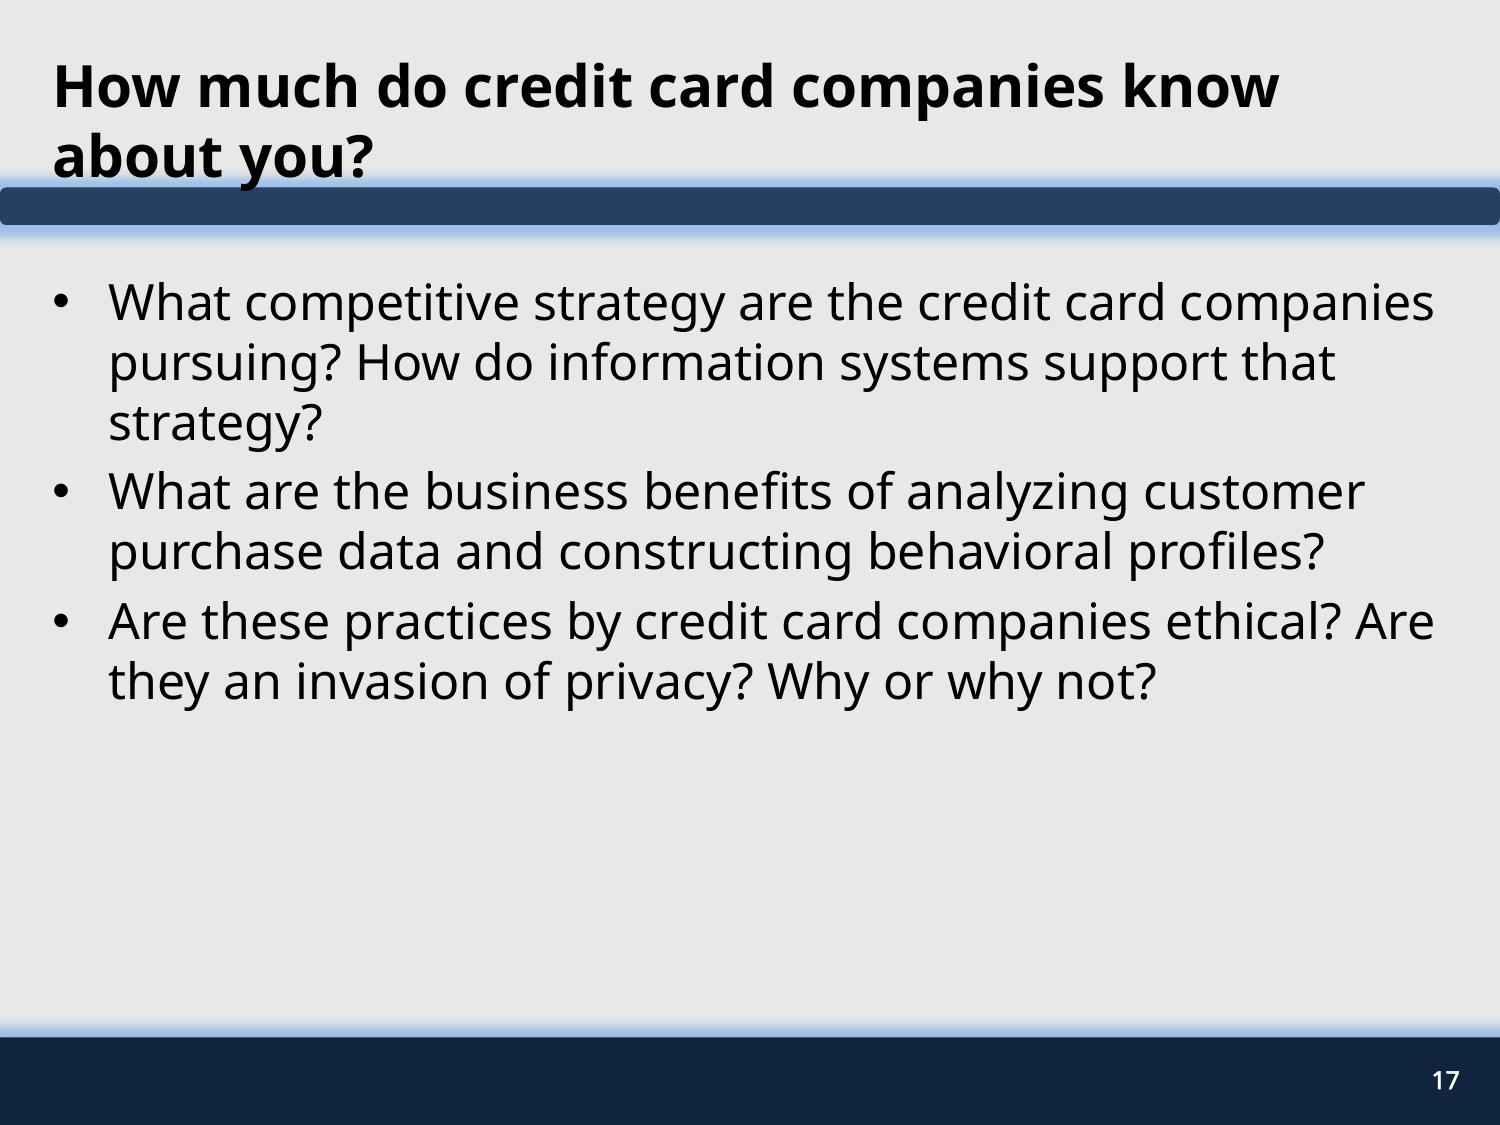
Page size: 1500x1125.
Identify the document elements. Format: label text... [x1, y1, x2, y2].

slide_number 17 [1412, 1050, 1475, 1113]
title How much do credit card companies know about you? [37, 62, 1426, 176]
list What competitive strategy are the credit card companies pursuing? How do information systems support that strategy? What are the business benefits of analyzing customer purchase data and constructing behavioral profiles? Are these practices by credit card companies ethical? Are they an invasion of privacy? Why or why not? [37, 262, 1475, 1013]
